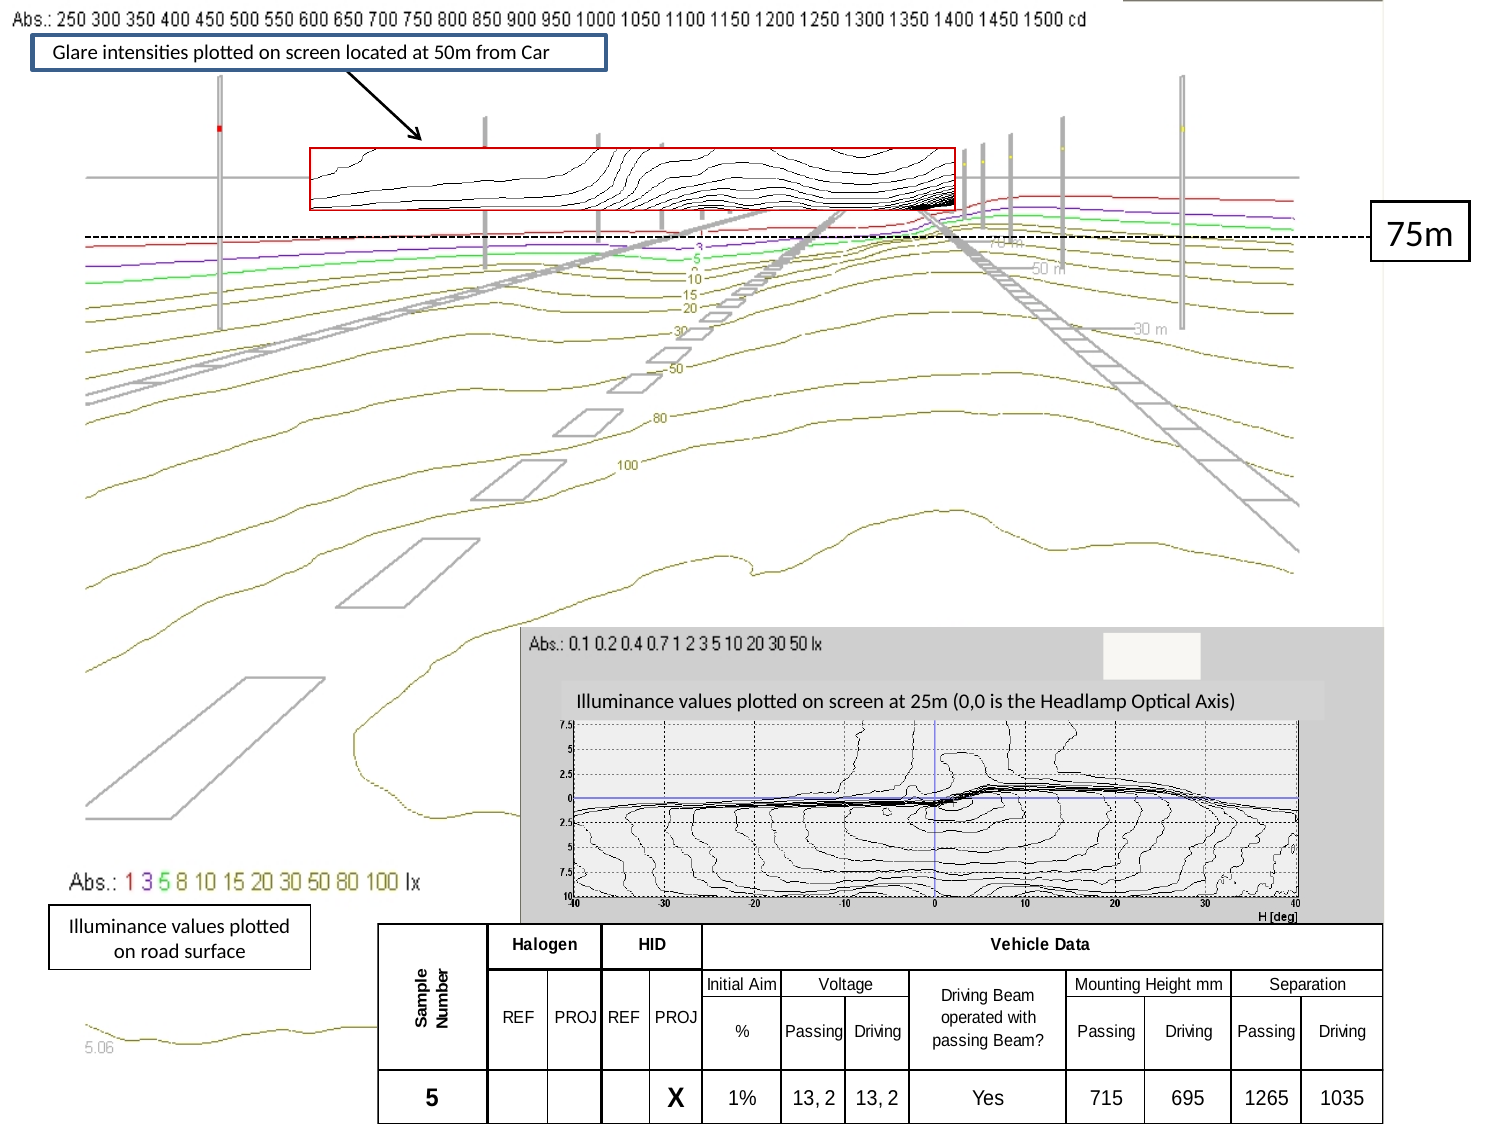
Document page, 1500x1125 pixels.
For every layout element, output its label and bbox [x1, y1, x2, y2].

text_box [0, 0, 1385, 1125]
text_box [84, 201, 1470, 263]
